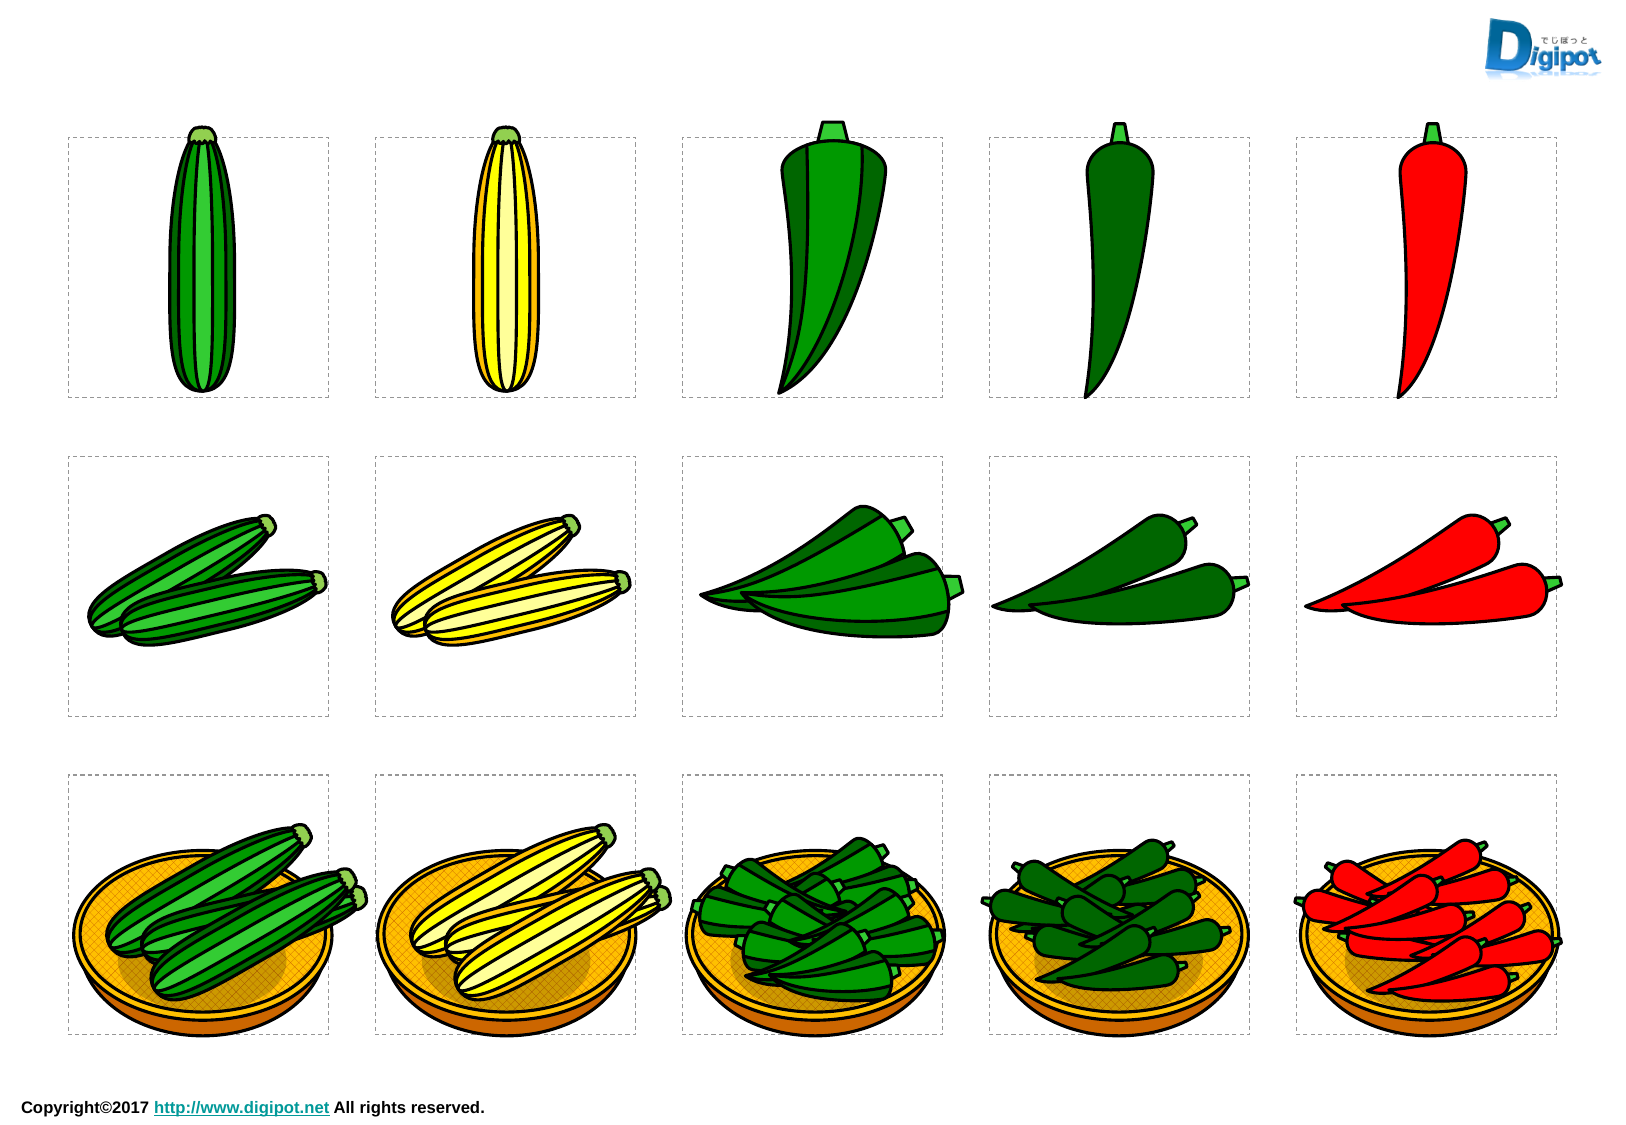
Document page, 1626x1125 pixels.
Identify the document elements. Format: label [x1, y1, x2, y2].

text_box [169, 126, 235, 392]
text_box [77, 547, 329, 631]
text_box [992, 518, 1249, 635]
text_box [1084, 123, 1154, 398]
text_box [685, 843, 945, 1037]
text_box [1294, 842, 1562, 1036]
text_box [73, 850, 370, 1037]
text_box [473, 126, 539, 392]
text_box [1305, 518, 1562, 635]
text_box [981, 842, 1249, 1036]
text_box [778, 121, 886, 397]
text_box [1397, 123, 1467, 398]
text_box [381, 547, 633, 631]
picture [1485, 18, 1602, 82]
text_box [377, 850, 674, 1037]
text_box [701, 515, 962, 654]
